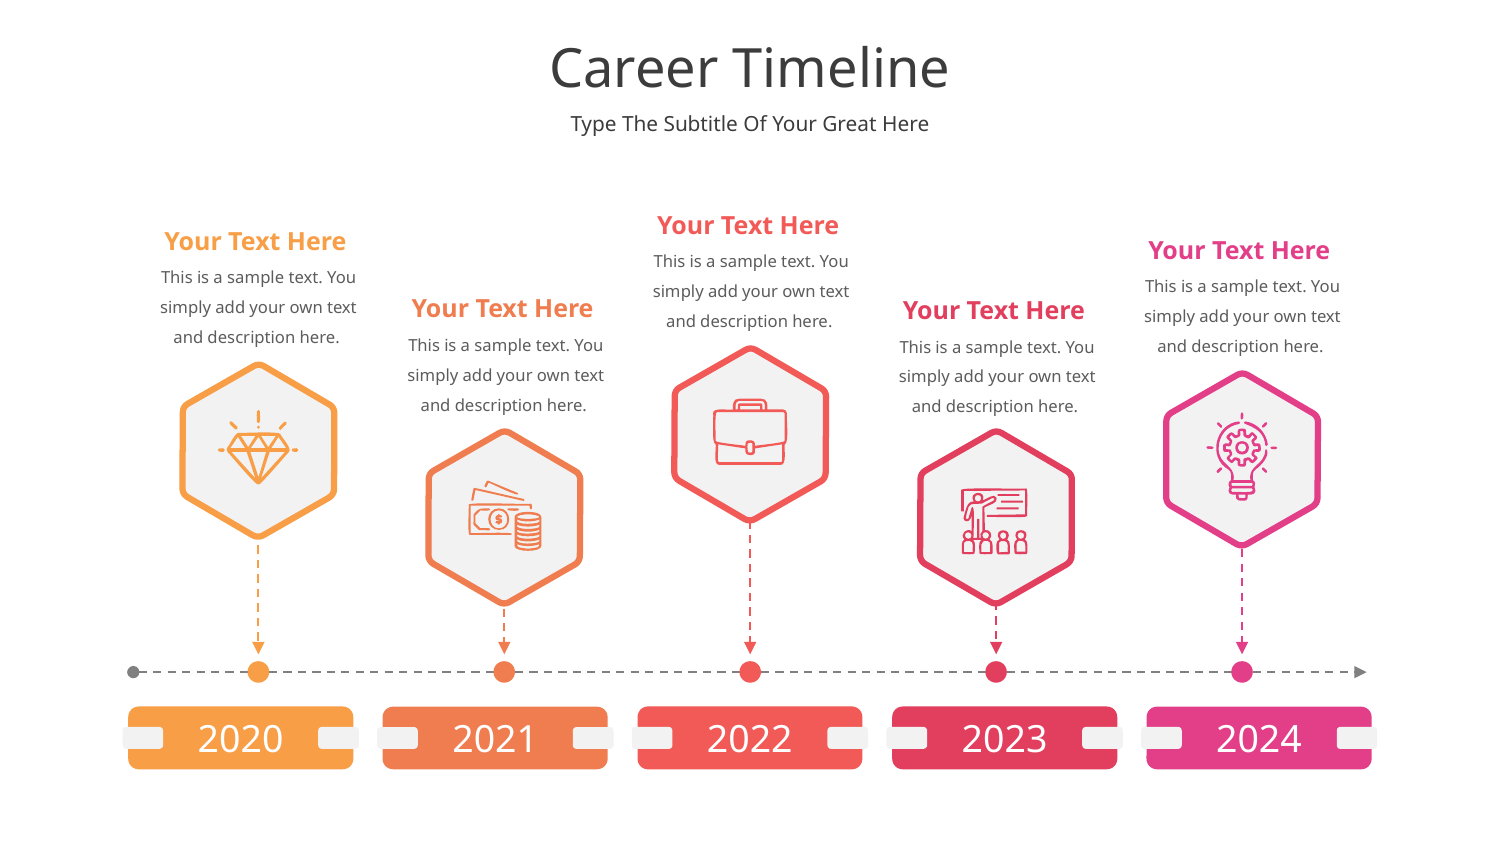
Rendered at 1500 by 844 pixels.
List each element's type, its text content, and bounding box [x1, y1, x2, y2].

text_box [886, 726, 928, 749]
text_box [428, 431, 581, 603]
text_box [1166, 373, 1318, 545]
text_box [1141, 726, 1182, 749]
text_box [122, 726, 164, 749]
text_box 2023 [933, 715, 1077, 761]
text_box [959, 486, 1034, 559]
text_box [217, 409, 300, 488]
text_box [382, 706, 608, 770]
text_box [1336, 726, 1378, 749]
text_box 2020 [169, 715, 313, 761]
text_box Your Text Here [154, 225, 364, 256]
text_box [377, 727, 418, 749]
text_box [631, 726, 673, 749]
text_box This is a sample text. You simply add your own text and description here. [401, 324, 611, 415]
list Type The Subtitle Of Your Great Here [63, 108, 1437, 138]
text_box [637, 706, 863, 770]
text_box [739, 661, 761, 671]
text_box [713, 398, 788, 465]
text_box 2024 [1187, 715, 1331, 761]
text_box Your Text Here [647, 209, 856, 240]
text_box [182, 364, 335, 536]
text_box [892, 706, 1118, 770]
text_box Your Text Here [893, 294, 1102, 325]
text_box 2021 [423, 715, 567, 761]
text_box [920, 431, 1072, 603]
text_box [318, 726, 359, 749]
title Career Timeline [63, 25, 1437, 107]
text_box [1231, 661, 1253, 671]
text_box This is a sample text. You simply add your own text and description here. [1138, 266, 1347, 357]
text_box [466, 479, 542, 552]
text_box [1146, 706, 1372, 770]
text_box This is a sample text. You simply add your own text and description here. [893, 326, 1102, 417]
text_box [985, 661, 1007, 671]
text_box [1206, 412, 1278, 502]
text_box [572, 727, 614, 749]
text_box [827, 726, 869, 749]
text_box 2022 [678, 715, 822, 761]
text_box [128, 706, 354, 770]
text_box [1082, 726, 1123, 749]
text_box Your Text Here [1138, 234, 1347, 265]
text_box This is a sample text. You simply add your own text and description here. [154, 257, 364, 348]
text_box This is a sample text. You simply add your own text and description here. [647, 241, 856, 332]
text_box [493, 661, 515, 671]
text_box [247, 661, 270, 671]
text_box Your Text Here [401, 292, 611, 323]
text_box [674, 348, 827, 520]
